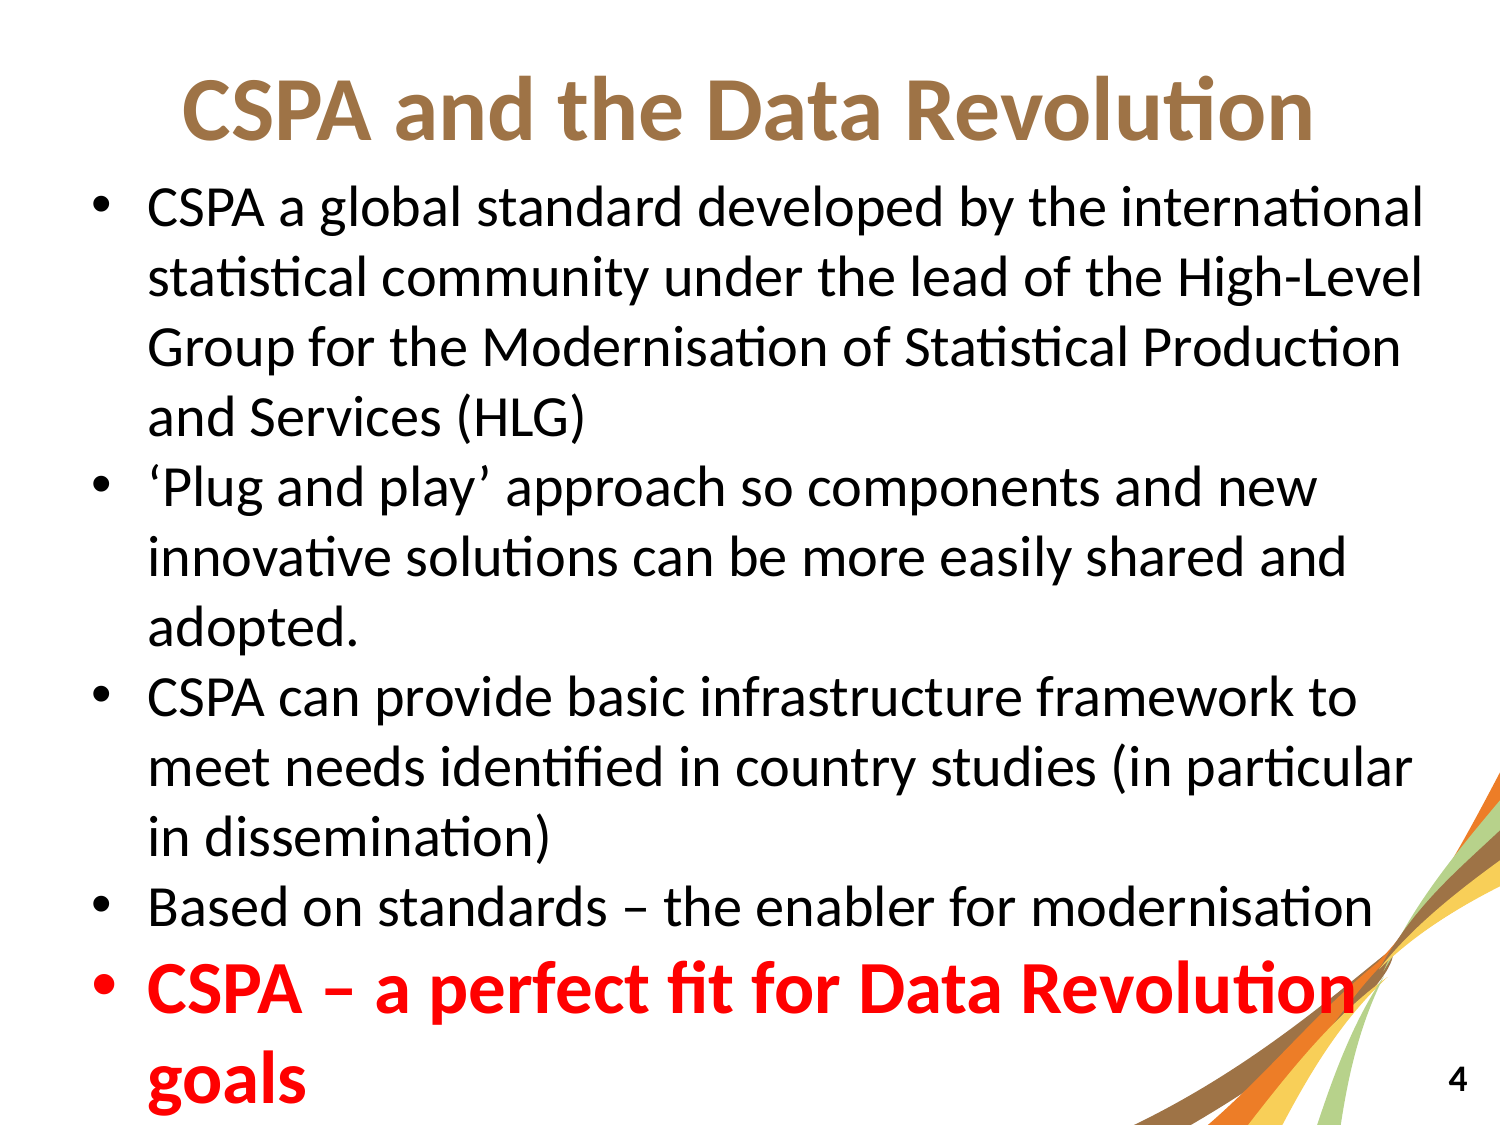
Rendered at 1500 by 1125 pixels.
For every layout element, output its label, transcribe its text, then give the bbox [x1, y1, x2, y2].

text_box CSPA a global standard developed by the international statistical community under the lead of the High-Level Group for the Modernisation of Statistical Production and Services (HLG) ‘Plug and play’ approach so components and new innovative solutions can be more easily shared and adopted. CSPA can provide basic infrastructure framework to meet needs identified in country studies (in particular in dissemination) Based on standards – the enabler for modernisation CSPA – a perfect fit for Data Revolution goals [76, 208, 1459, 882]
text_box CSPA and the Data Revolution [0, 0, 1500, 208]
